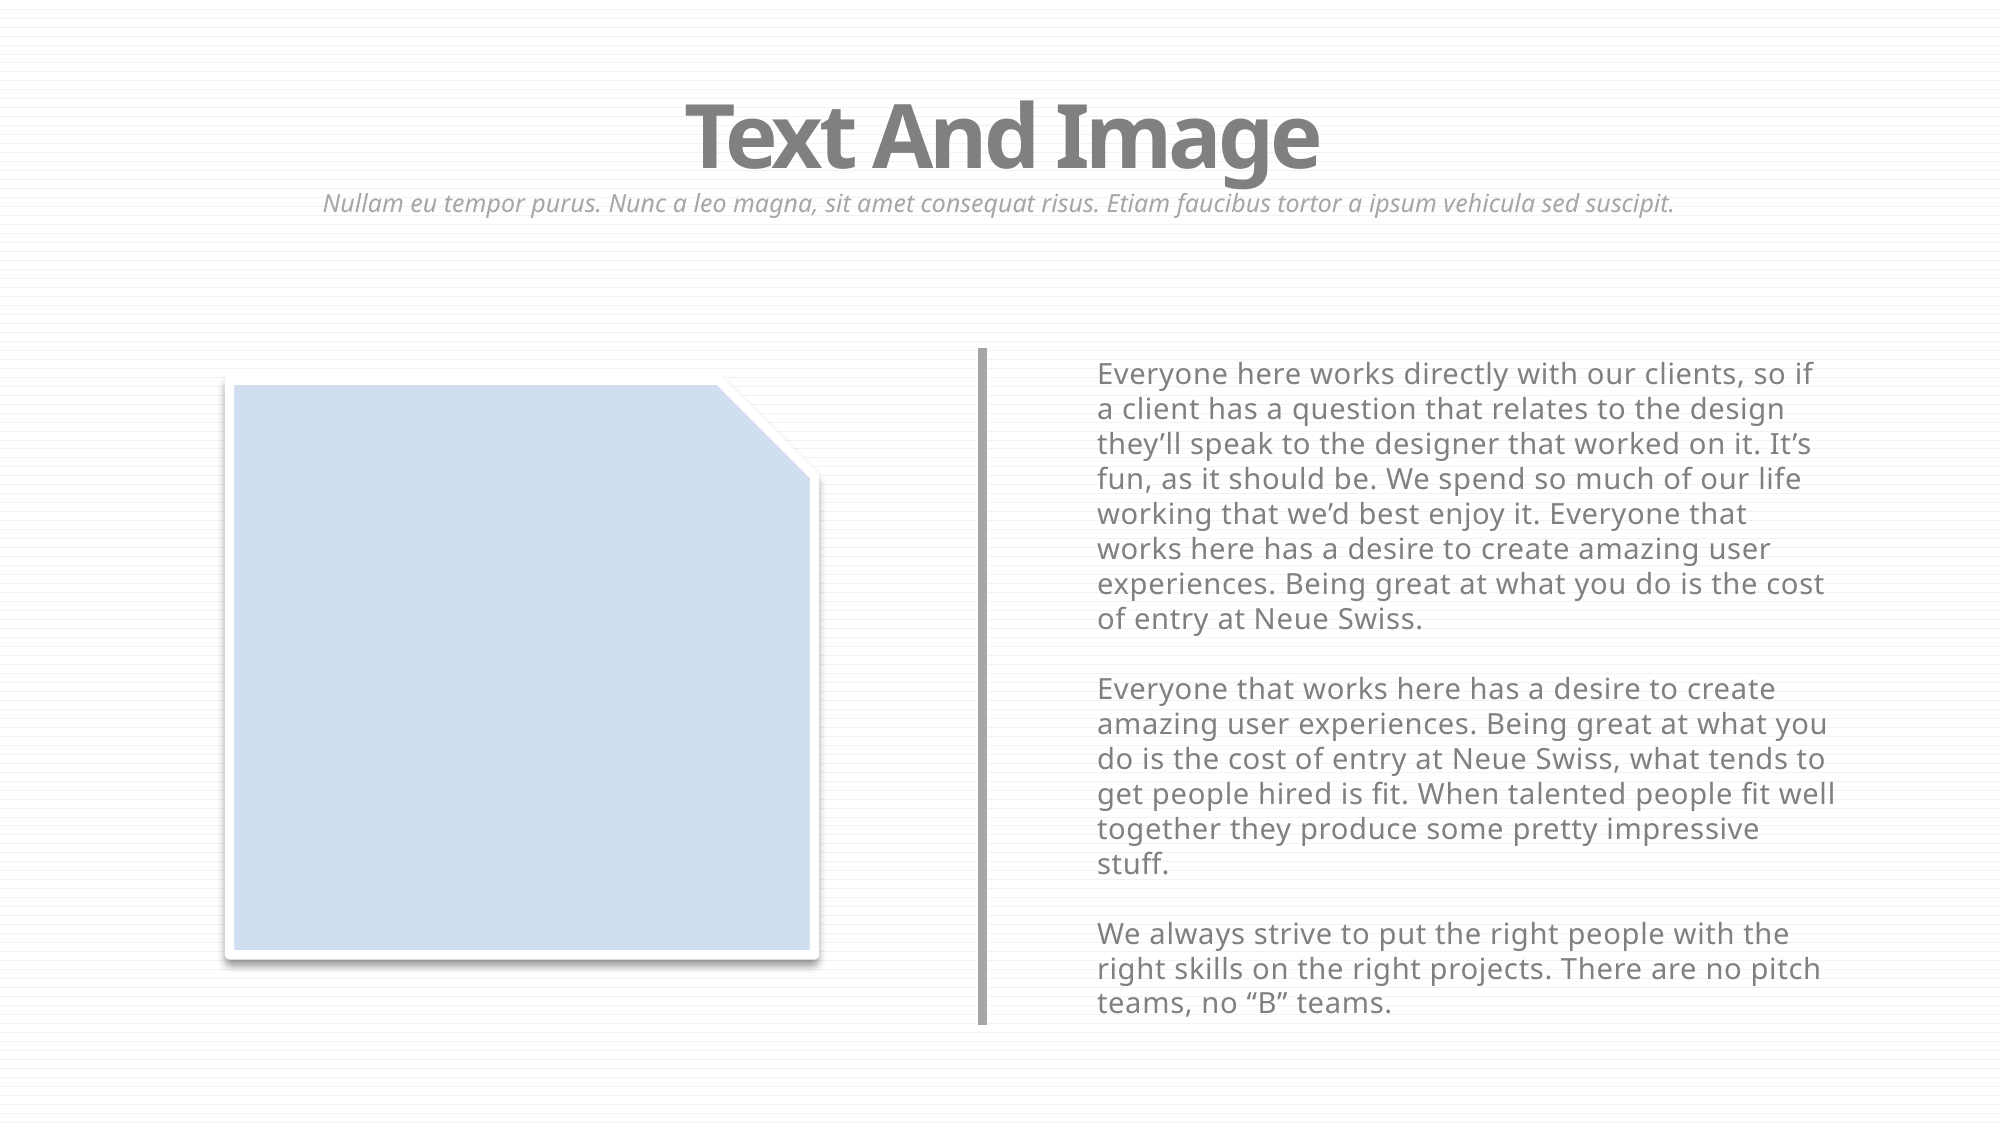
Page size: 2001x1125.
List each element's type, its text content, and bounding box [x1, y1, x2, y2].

text_box Everyone here works directly with our clients, so if a client has a question that relates to the design they’ll speak to the designer that worked on it. It’s fun, as it should be. We spend so much of our life working that we’d best enjoy it. Everyone that works here has a desire to create amazing user experiences. Being great at what you do is the cost of entry at Neue Swiss. Everyone that works here has a desire to create amazing user experiences. Being great at what you do is the cost of entry at Neue Swiss, what tends to get people hired is fit. When talented people fit well together they produce some pretty impressive stuff. We always strive to put the right people with the right skills on the right projects. There are no pitch teams, no “B” teams. [1082, 348, 1852, 1063]
text_box Text And Image [674, 74, 1333, 182]
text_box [192, 380, 851, 956]
text_box Nullam eu tempor purus. Nunc a leo magna, sit amet consequat risus. Etiam faucibus tortor a ipsum vehicula sed suscipit. [123, 182, 1884, 223]
